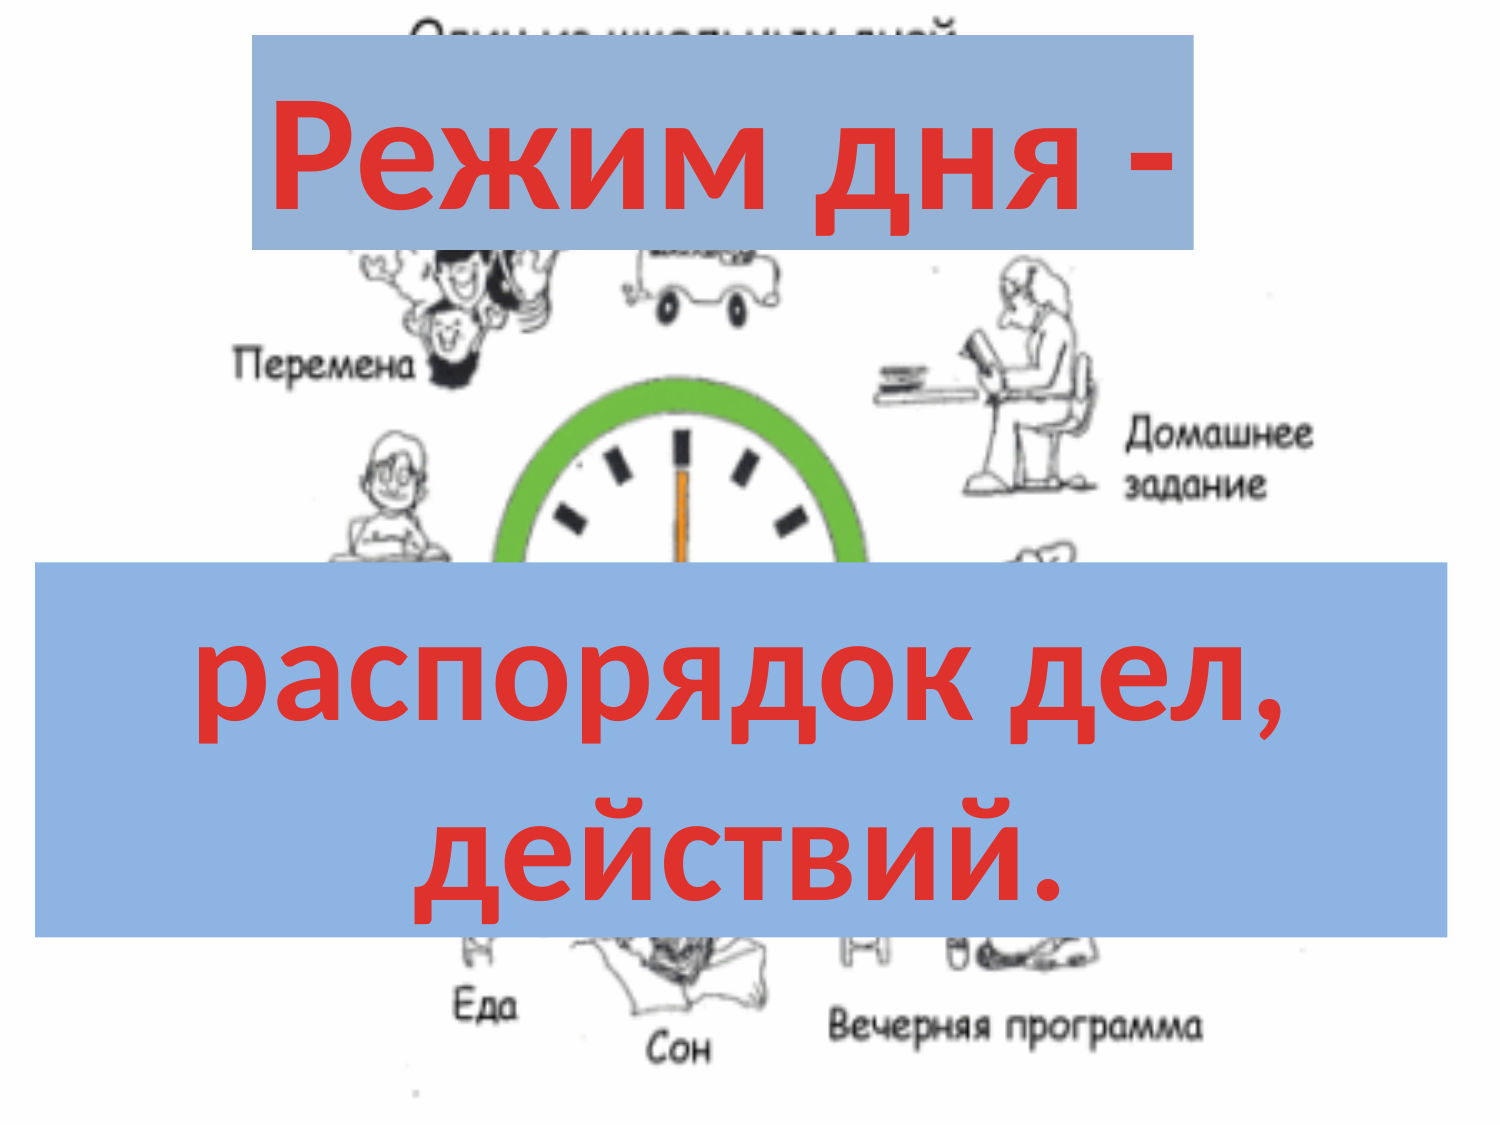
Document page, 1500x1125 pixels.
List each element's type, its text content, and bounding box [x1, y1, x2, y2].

picture [0, 0, 1500, 1125]
text_box распорядок дел, действий. [35, 562, 1448, 938]
text_box Режим дня - [252, 35, 1194, 250]
